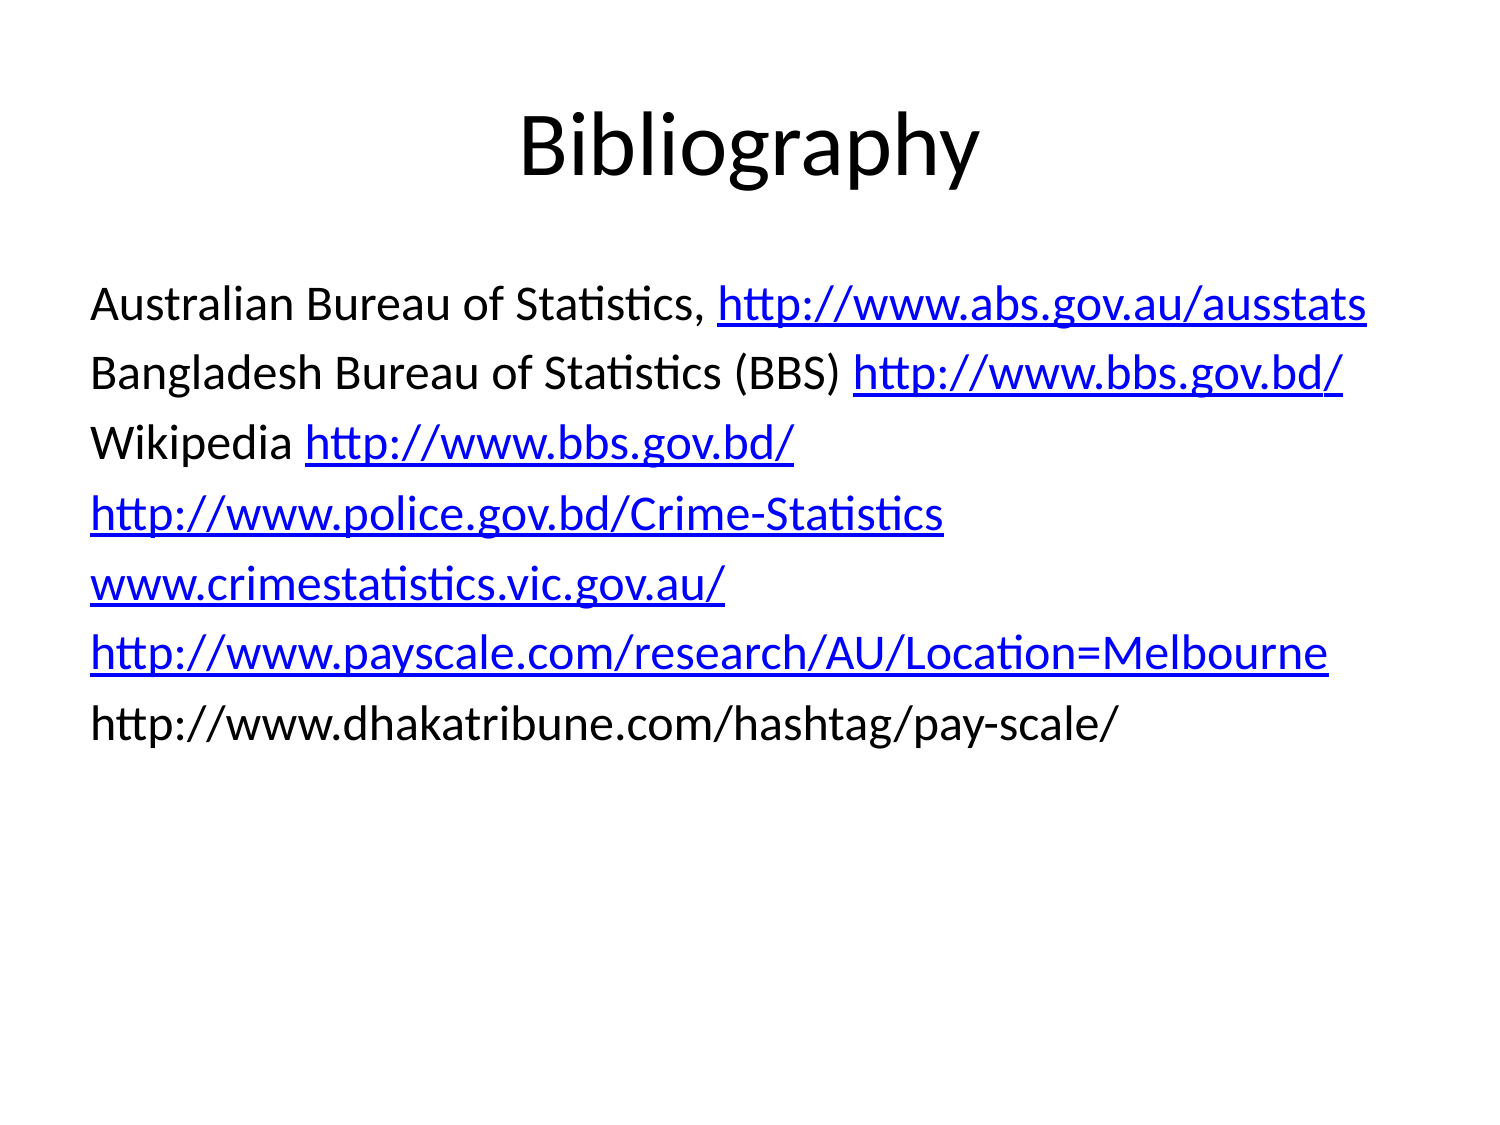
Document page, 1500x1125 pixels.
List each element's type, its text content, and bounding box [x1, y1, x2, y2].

title Bibliography [75, 45, 1425, 233]
list Australian Bureau of Statistics, http://www.abs.gov.au/ausstats Bangladesh Bureau of Statistics (BBS) http://www.bbs.gov.bd/ Wikipedia http://www.bbs.gov.bd/ http://www.police.gov.bd/Crime-Statistics www.crimestatistics.vic.gov.au/ http://www.payscale.com/research/AU/Location=Melbourne http://www.dhakatribune.com/hashtag/pay-scale/ [75, 262, 1425, 1005]
